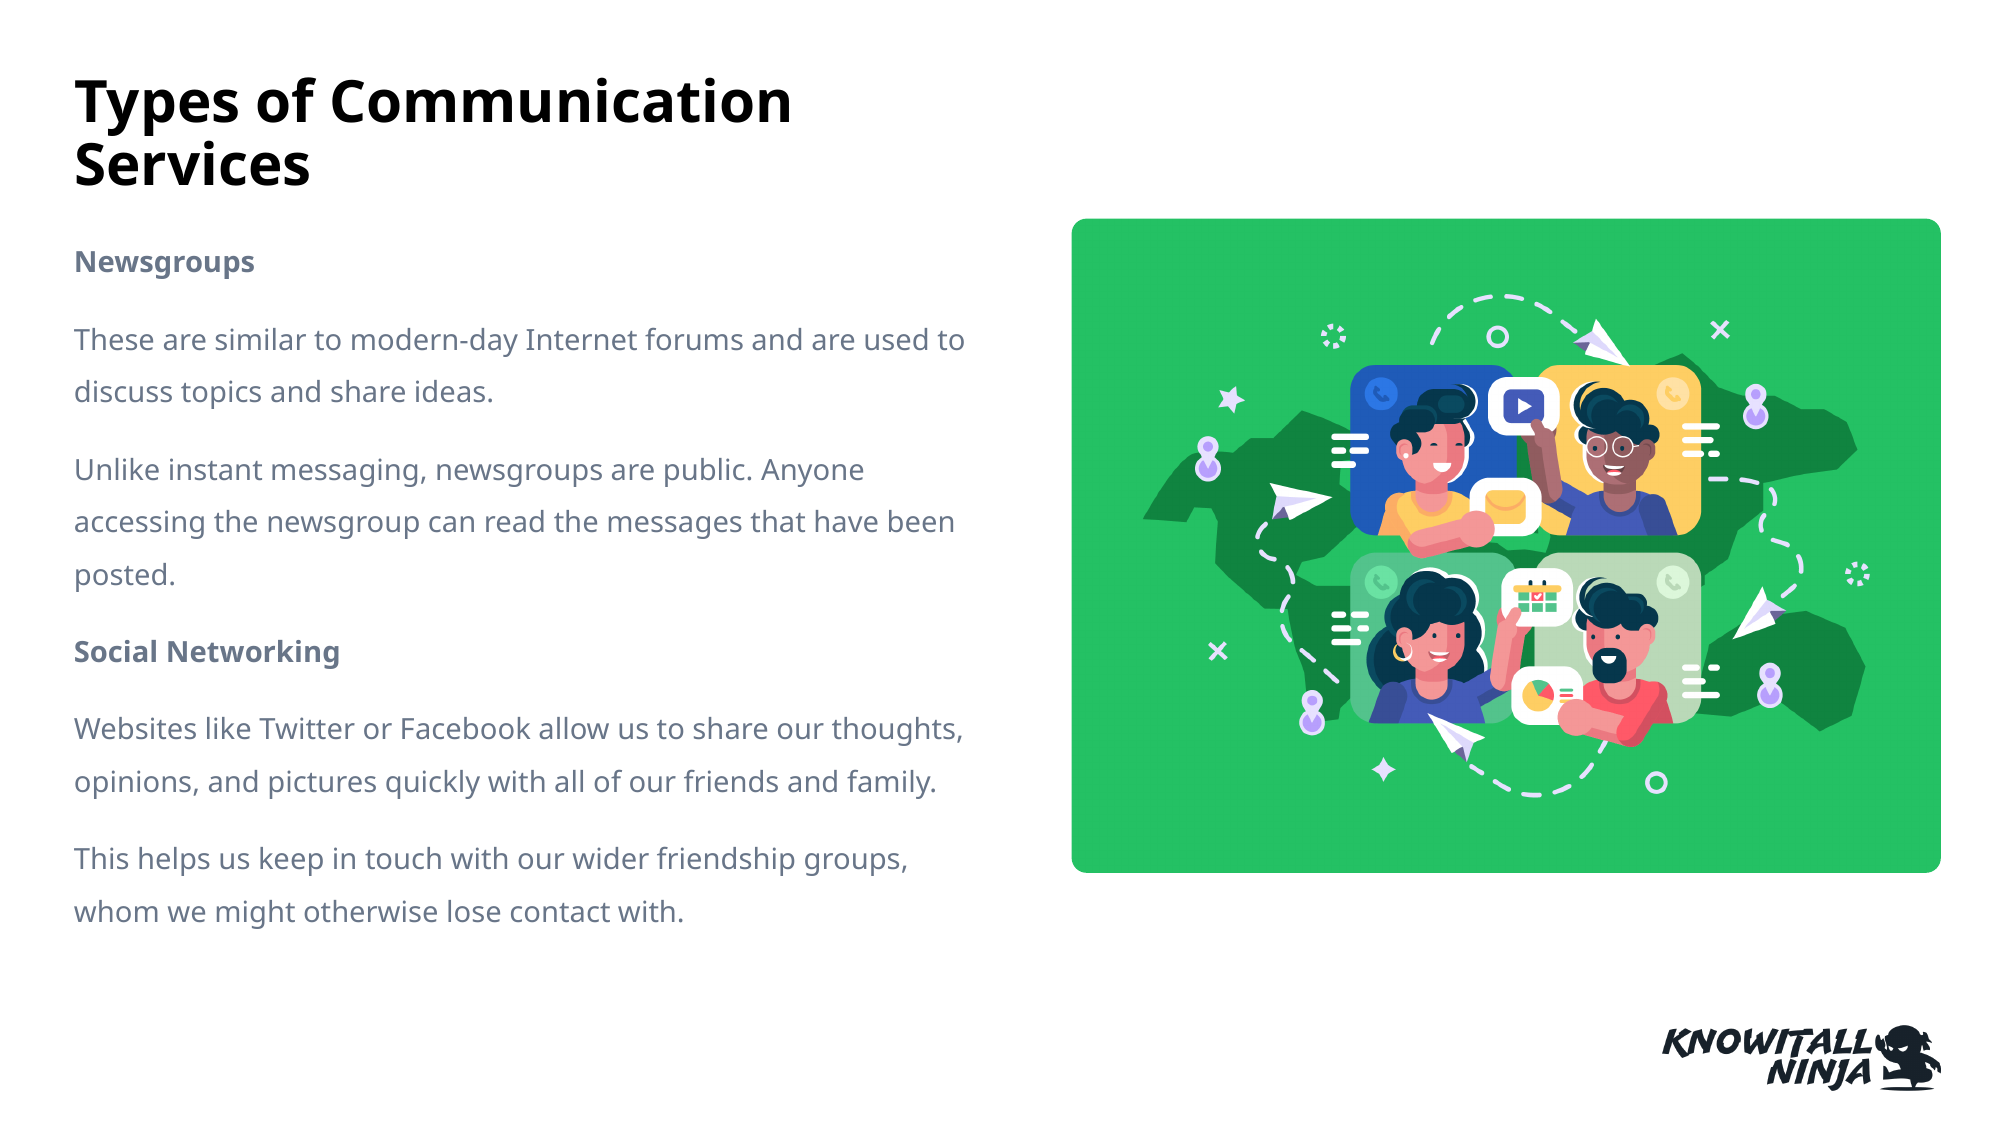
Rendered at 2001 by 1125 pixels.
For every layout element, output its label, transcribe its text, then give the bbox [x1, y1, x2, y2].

title Types of Communication Services [59, 117, 1000, 206]
list Newsgroups These are similar to modern-day Internet forums and are used to discuss topics and share ideas. Unlike instant messaging, newsgroups are public. Anyone accessing the newsgroup can read the messages that have been posted. Social Networking Websites like Twitter or Facebook allow us to share our thoughts, opinions, and pictures quickly with all of our friends and family. This helps us keep in touch with our wider friendship groups, whom we might otherwise lose contact with. [59, 218, 1000, 1091]
picture [1662, 1025, 1941, 1091]
picture [1071, 218, 1942, 874]
